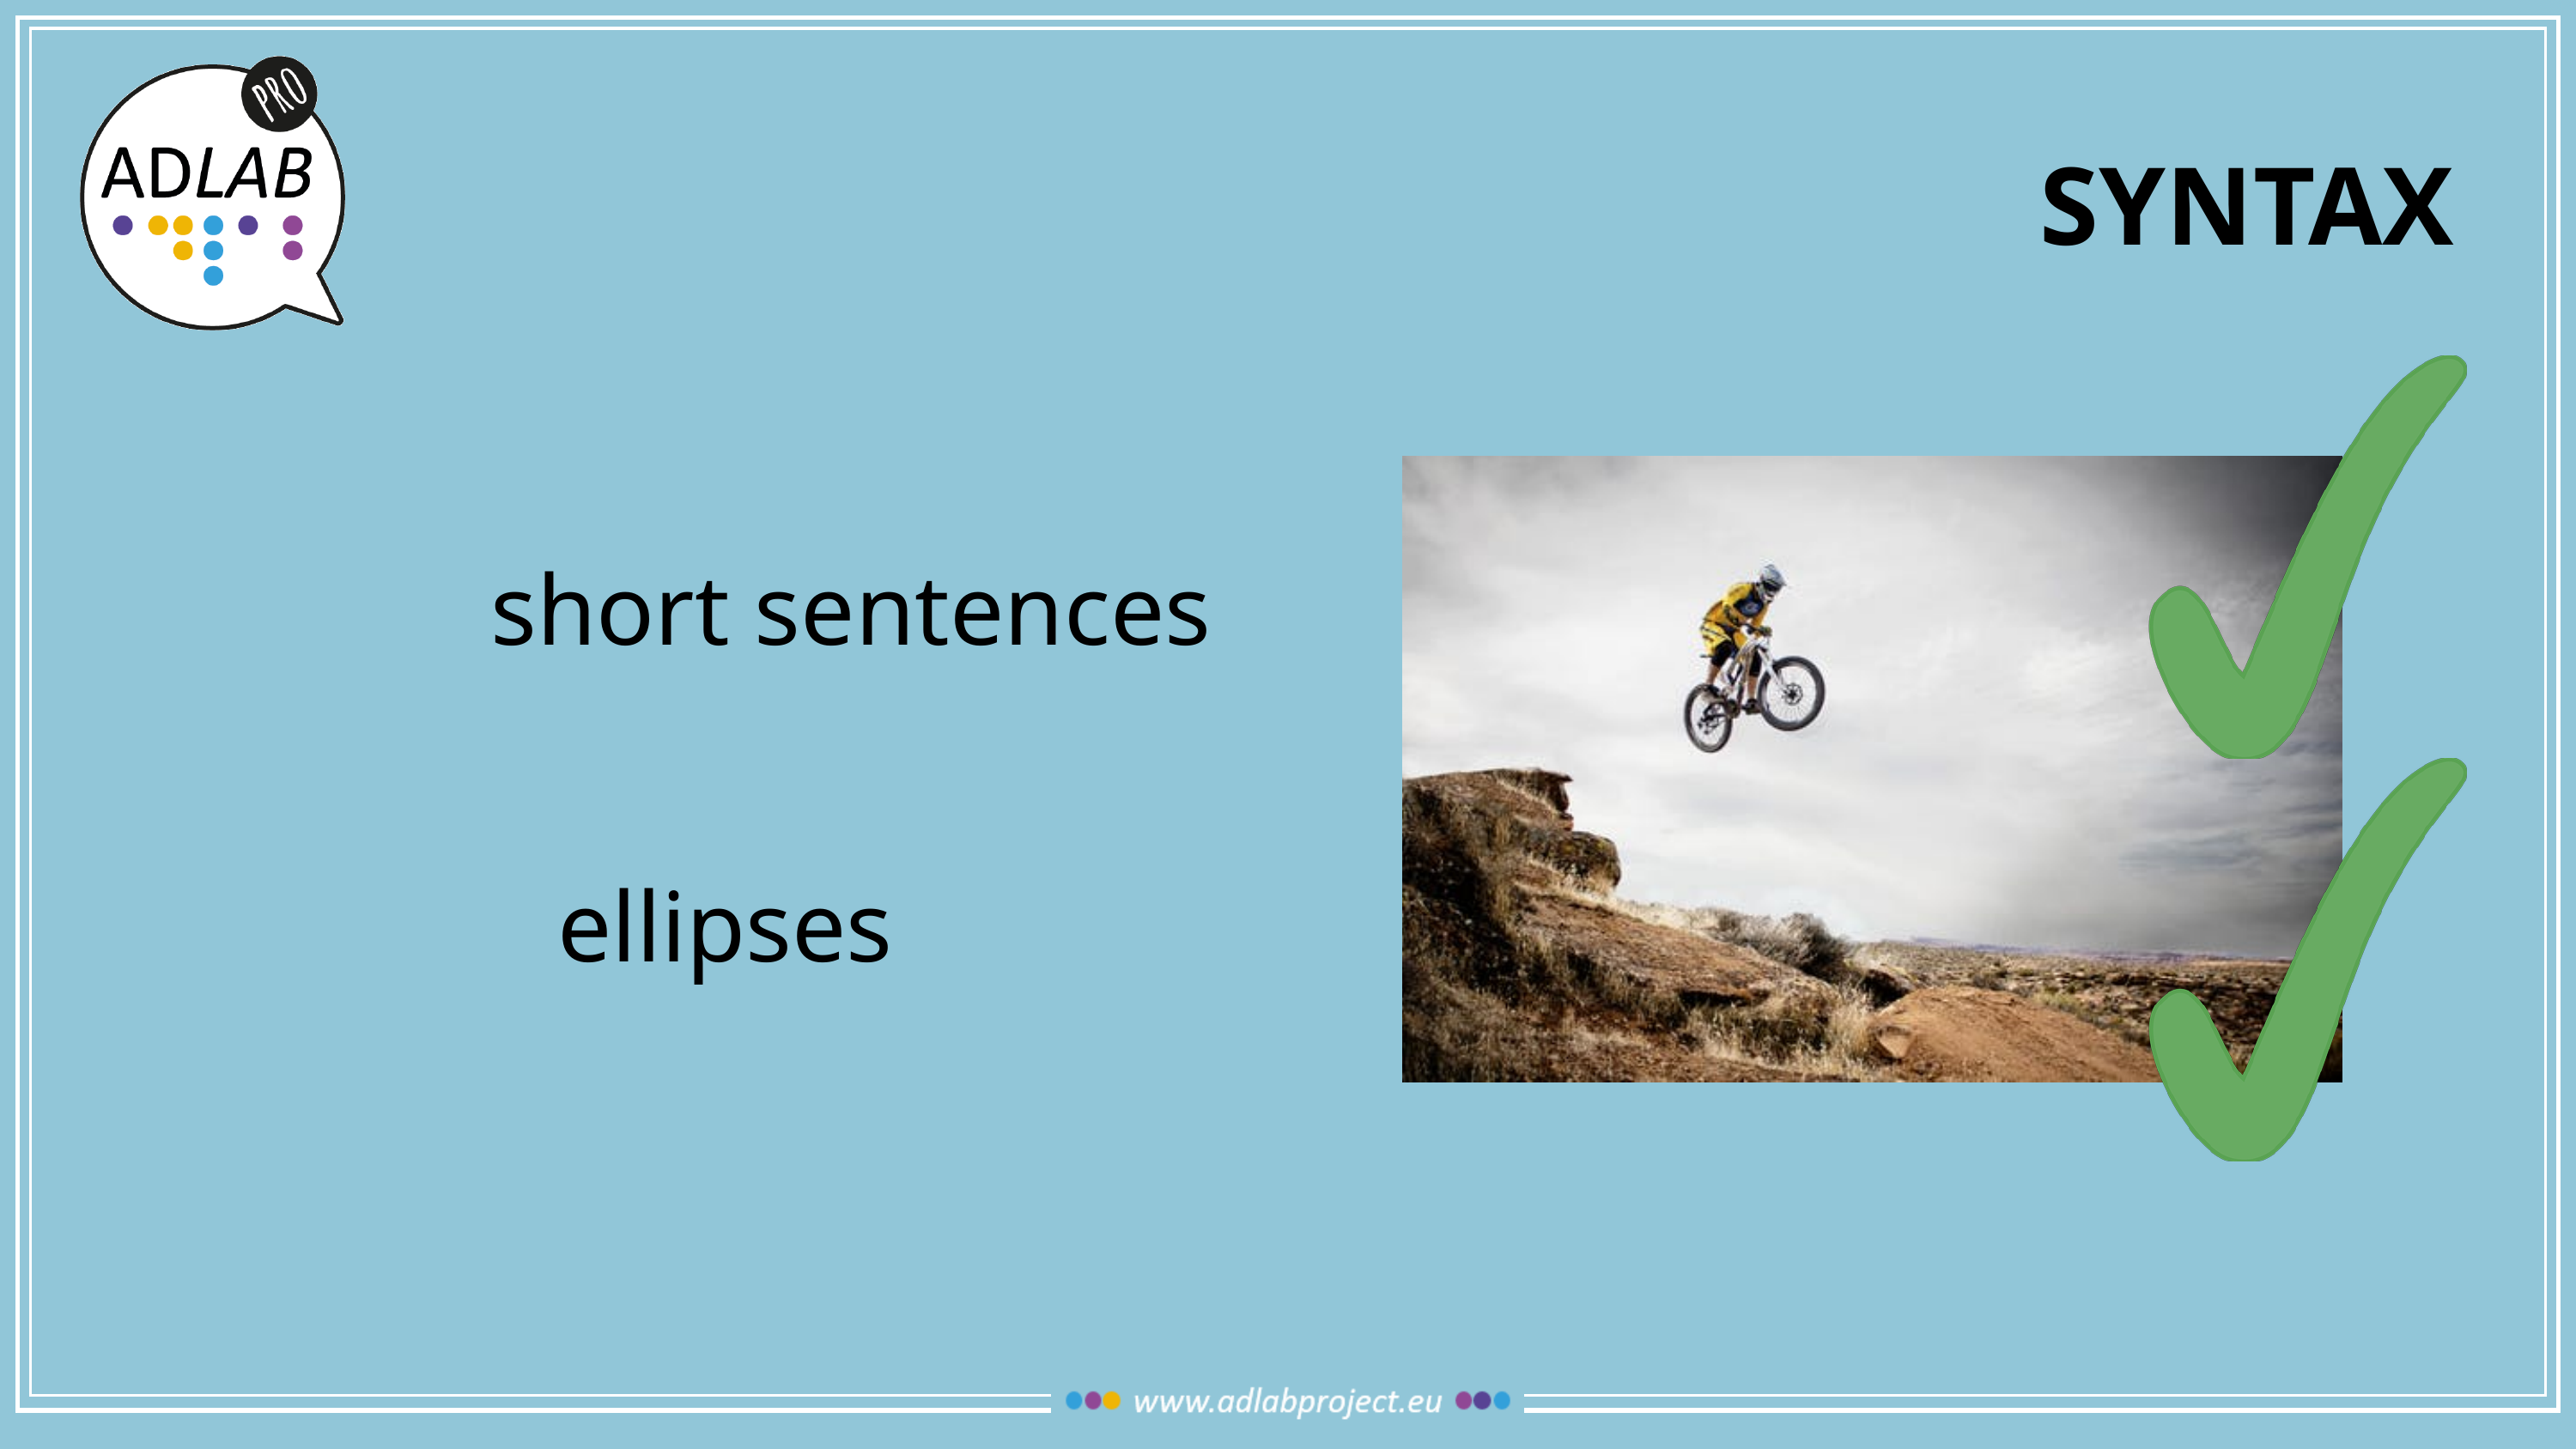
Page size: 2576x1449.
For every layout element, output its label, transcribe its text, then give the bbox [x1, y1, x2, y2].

picture [1402, 355, 2468, 1161]
picture [1051, 1378, 1524, 1429]
title syntax [384, 70, 2467, 351]
list ellipses [295, 801, 1156, 1005]
picture [72, 49, 353, 330]
text_box short sentences [295, 483, 1402, 685]
